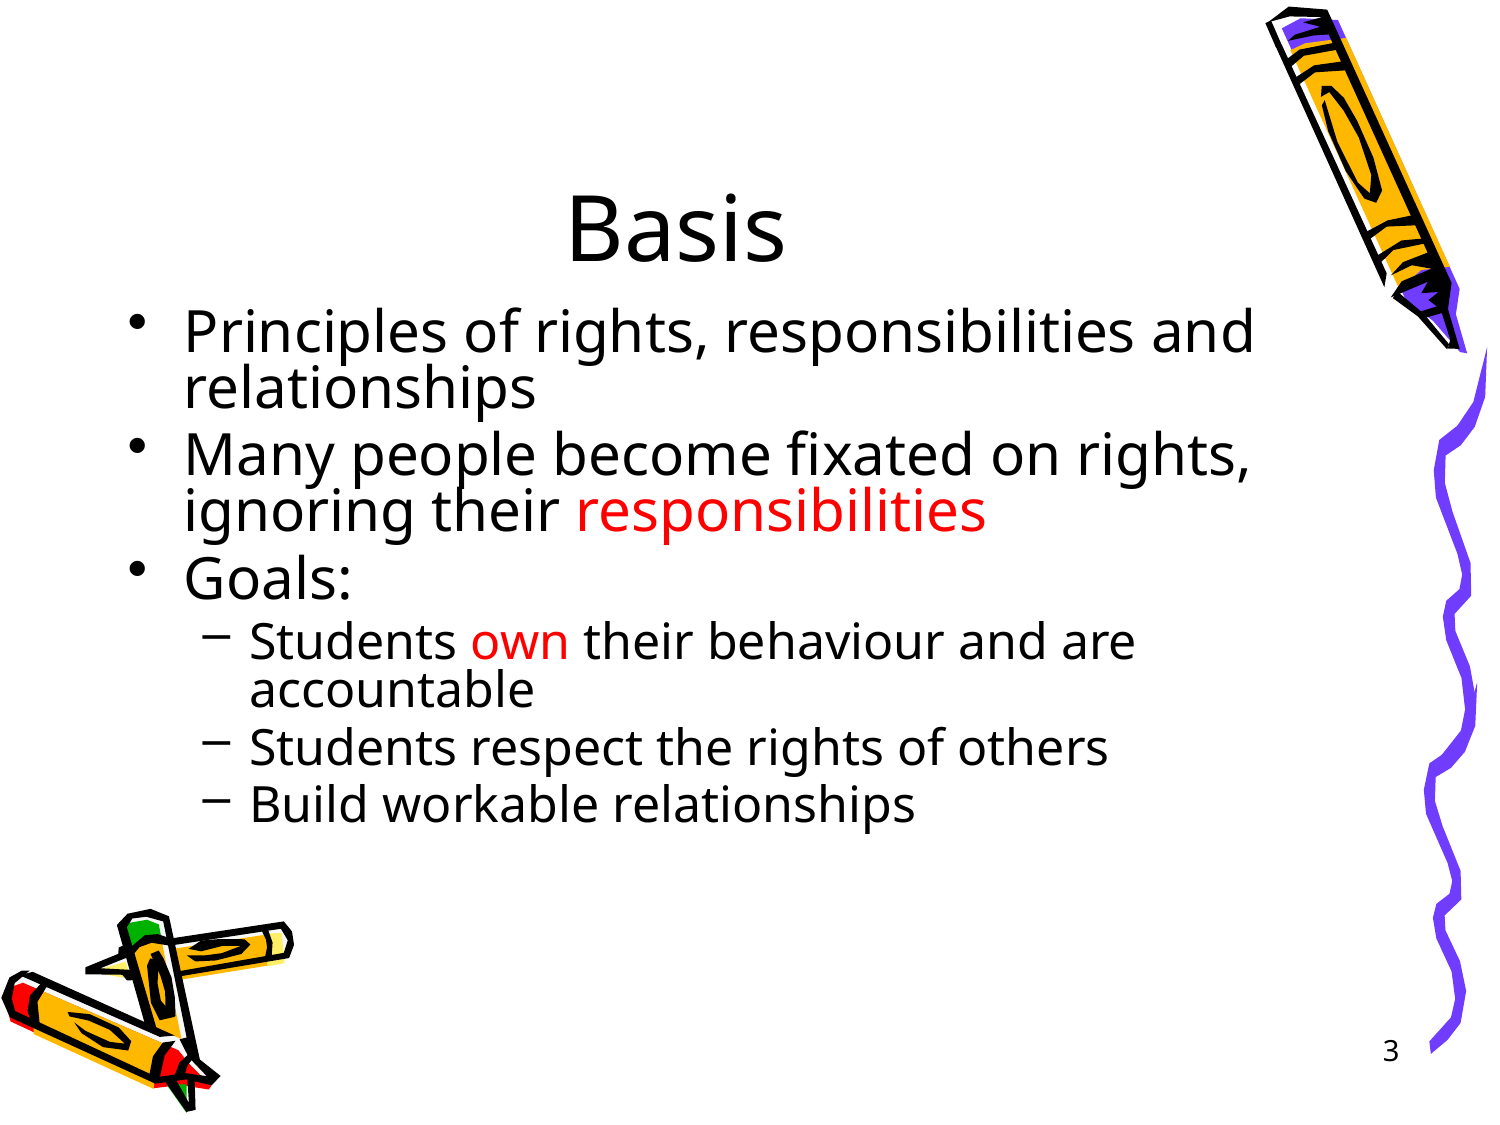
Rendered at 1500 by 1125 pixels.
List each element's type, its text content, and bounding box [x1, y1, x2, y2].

list Principles of rights, responsibilities and relationships Many people become fixated on rights, ignoring their responsibilities Goals: Students own their behaviour and are accountable Students respect the rights of others Build workable relationships [112, 299, 1376, 901]
slide_number 3 [1101, 1024, 1415, 1101]
title Basis [112, 24, 1240, 288]
